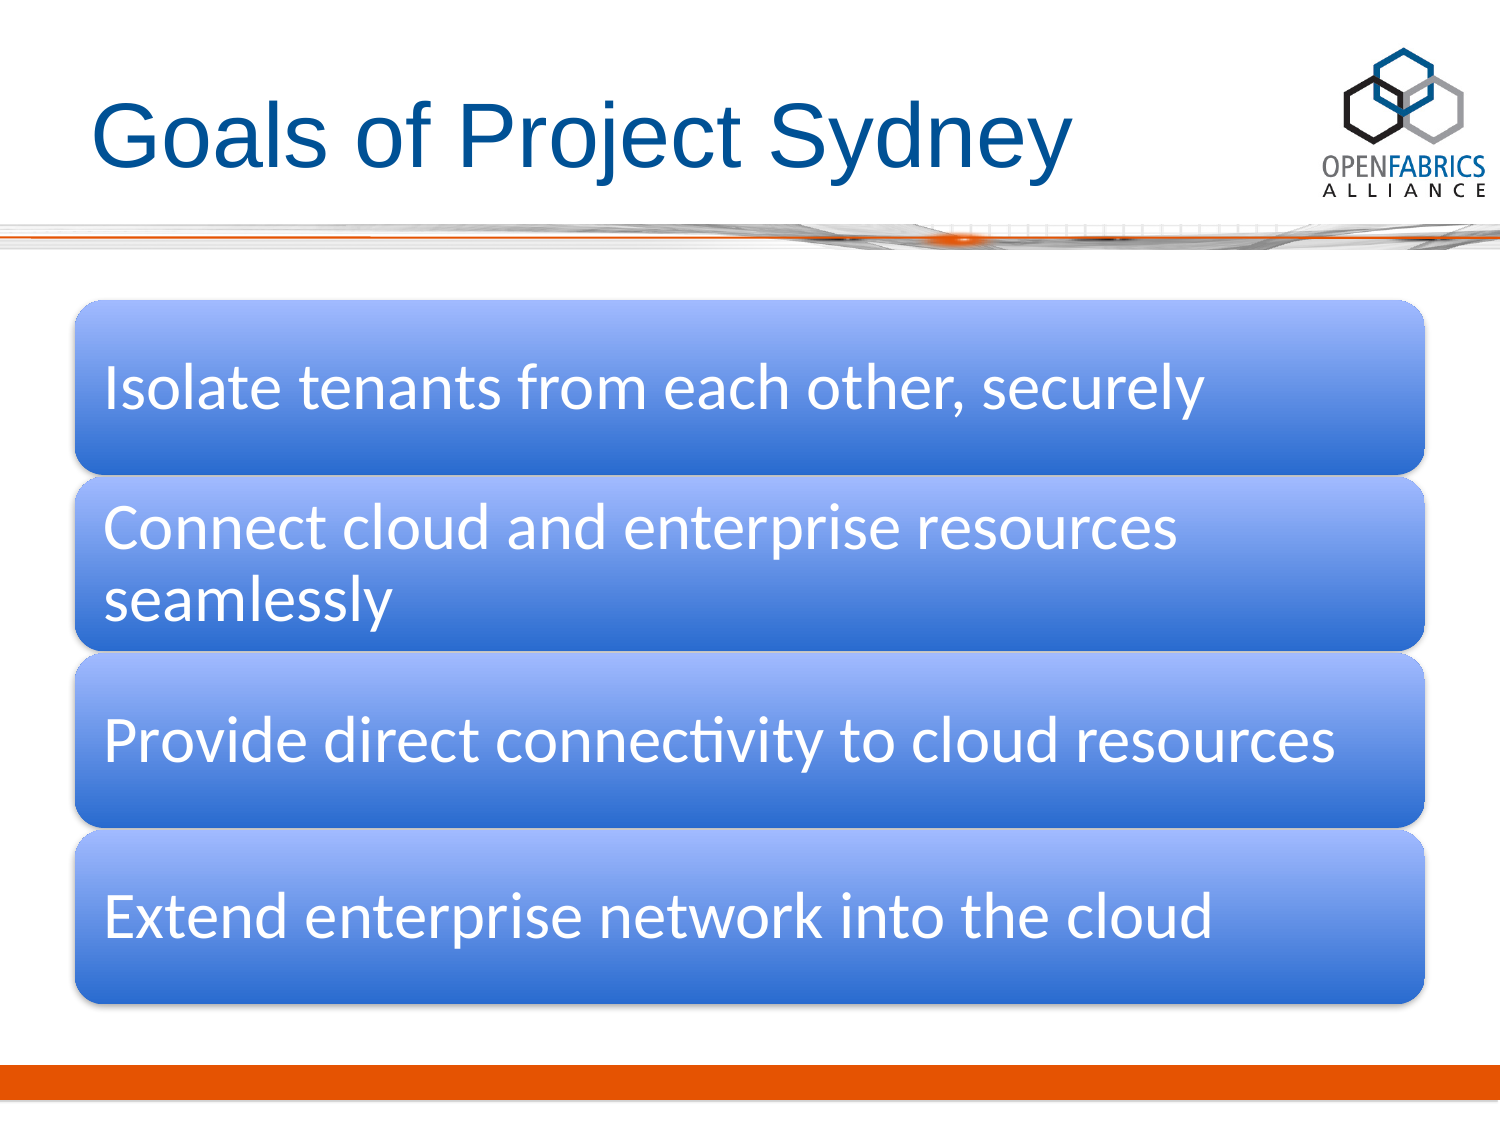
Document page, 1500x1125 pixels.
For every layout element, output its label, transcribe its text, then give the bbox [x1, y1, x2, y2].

picture [0, 239, 1500, 250]
title Goals of Project Sydney [74, 37, 1301, 226]
picture [1312, 37, 1494, 219]
picture [0, 224, 1500, 236]
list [74, 299, 1426, 1006]
